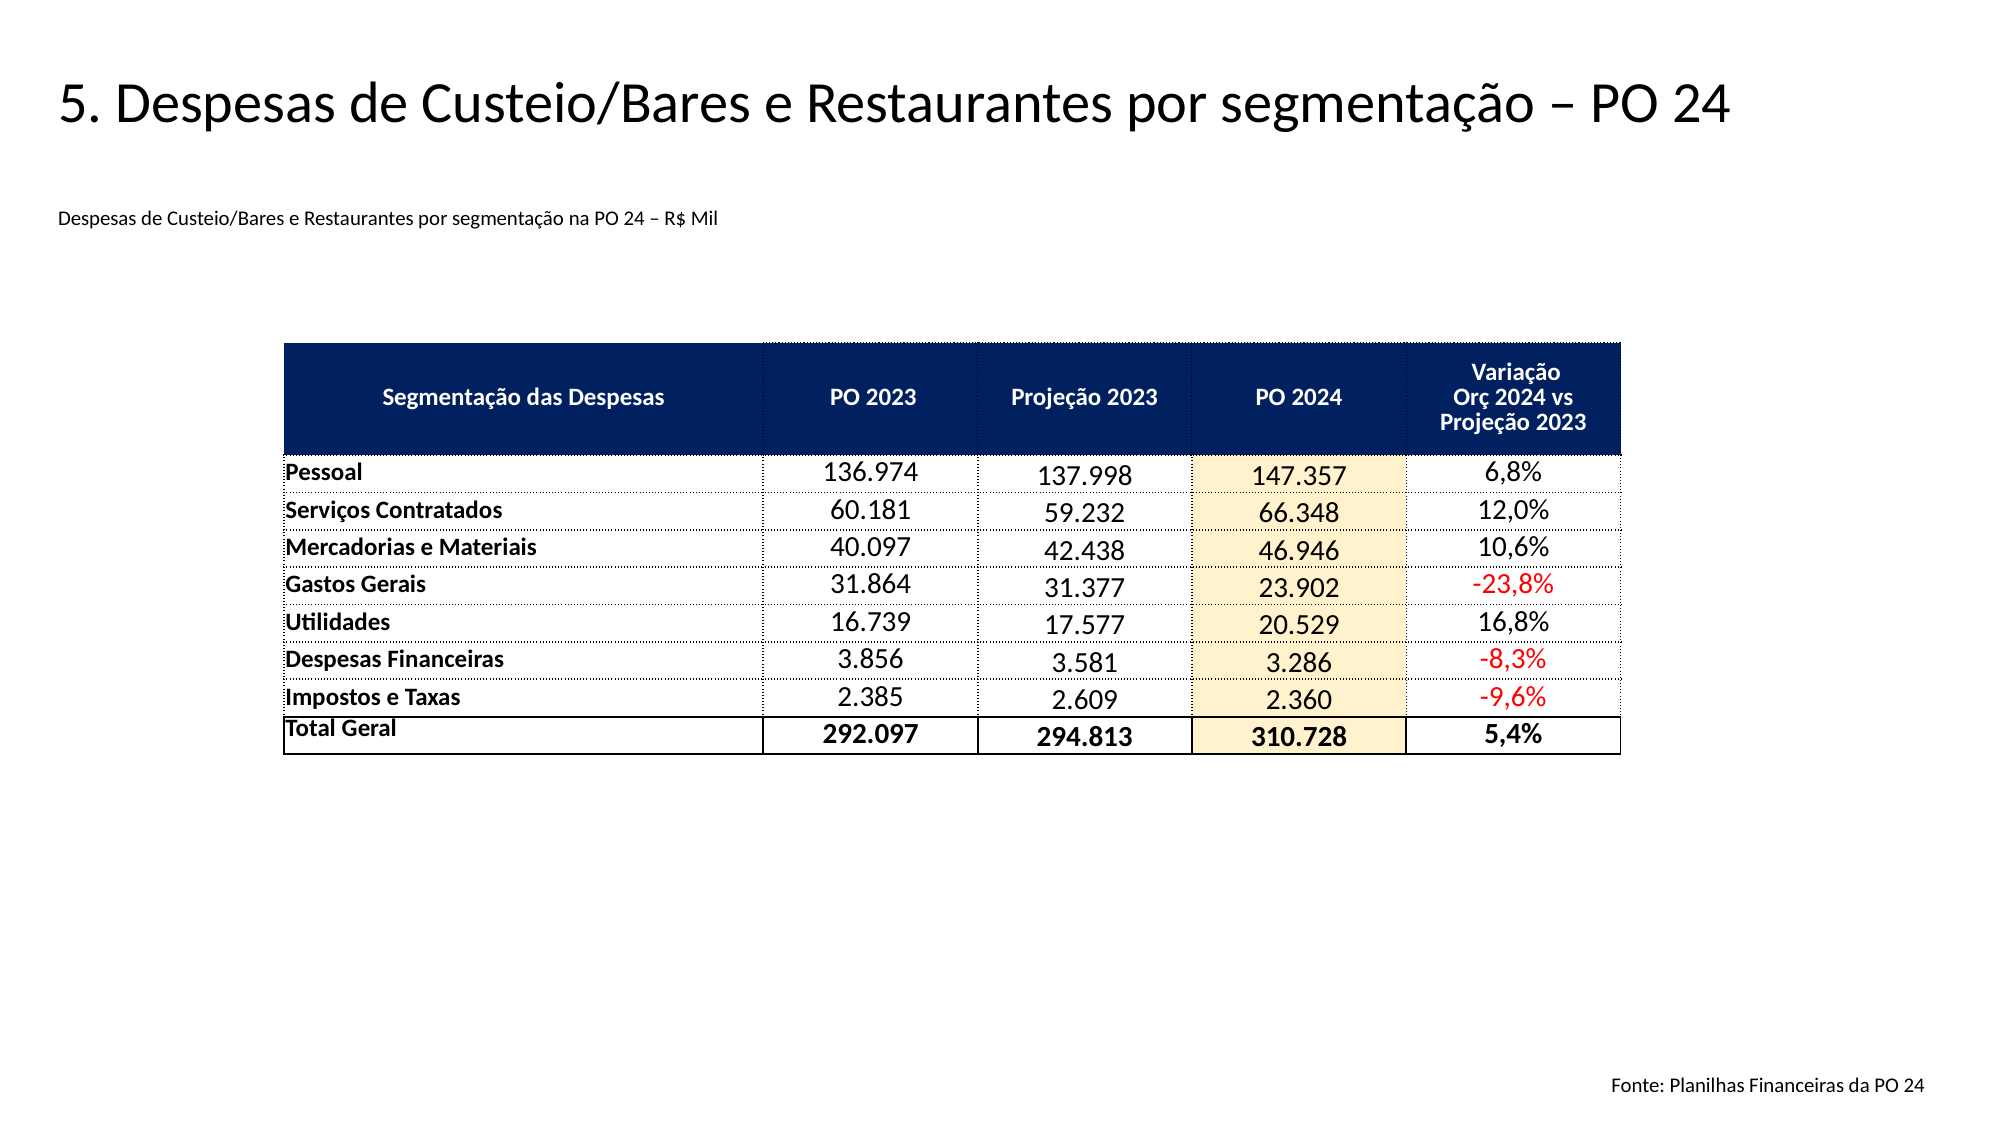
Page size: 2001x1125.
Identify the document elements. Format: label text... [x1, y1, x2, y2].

table_cell 10,6% [1406, 530, 1621, 567]
table_cell 16.739 [763, 605, 978, 642]
table_cell -8,3% [1406, 642, 1621, 679]
table_cell 59.232 [978, 492, 1192, 530]
table_cell 20.529 [1192, 605, 1406, 642]
table_header Variação Orç 2024 vs Projeção 2023 [1406, 343, 1621, 455]
text_box Fonte: Planilhas Financeiras da PO 24 [1596, 1064, 1974, 1105]
table_header Projeção 2023 [978, 343, 1192, 455]
table_cell 310.728 [1193, 718, 1405, 753]
table_cell 6,8% [1406, 455, 1621, 492]
table_cell 31.864 [763, 567, 978, 605]
table_cell 137.998 [978, 455, 1192, 492]
table_cell 16,8% [1406, 605, 1621, 642]
table_cell Utilidades [284, 605, 763, 642]
table_cell -9,6% [1406, 679, 1621, 716]
table_cell Impostos e Taxas [284, 679, 763, 716]
table_cell 147.357 [1192, 455, 1406, 492]
table_cell 3.856 [763, 642, 978, 679]
table_header PO 2024 [1192, 343, 1406, 455]
table_cell 17.577 [978, 605, 1192, 642]
table_cell 3.286 [1192, 642, 1406, 679]
table_cell 46.946 [1192, 530, 1406, 567]
table_cell 292.097 [764, 718, 977, 753]
table_cell -23,8% [1406, 567, 1621, 605]
table_cell 2.385 [763, 679, 978, 716]
table_header Segmentação das Despesas [284, 343, 763, 455]
text_box Despesas de Custeio/Bares e Restaurantes por segmentação na PO 24 – R$ Mil [43, 197, 871, 237]
table_cell Gastos Gerais [284, 567, 763, 605]
table_cell 2.360 [1192, 679, 1406, 716]
table_cell 3.581 [978, 642, 1192, 679]
table_cell 40.097 [763, 530, 978, 567]
table_cell Despesas Financeiras [284, 642, 763, 679]
table_cell Pessoal [284, 455, 763, 492]
table_cell 2.609 [978, 679, 1192, 716]
table_cell 23.902 [1192, 567, 1406, 605]
table_cell 31.377 [978, 567, 1192, 605]
table_cell 12,0% [1406, 492, 1621, 530]
table_cell Mercadorias e Materiais [284, 530, 763, 567]
table_cell 294.813 [979, 718, 1191, 753]
table_cell Total Geral [285, 718, 762, 753]
table_cell 136.974 [763, 455, 978, 492]
text_box 5. Despesas de Custeio/Bares e Restaurantes por segmentação – PO 24 [43, 56, 1842, 141]
table_cell Serviços Contratados [284, 492, 763, 530]
table_cell 66.348 [1192, 492, 1406, 530]
table_cell 5,4% [1407, 718, 1620, 753]
table_cell 60.181 [763, 492, 978, 530]
table_header PO 2023 [763, 343, 978, 455]
table_cell 42.438 [978, 530, 1192, 567]
